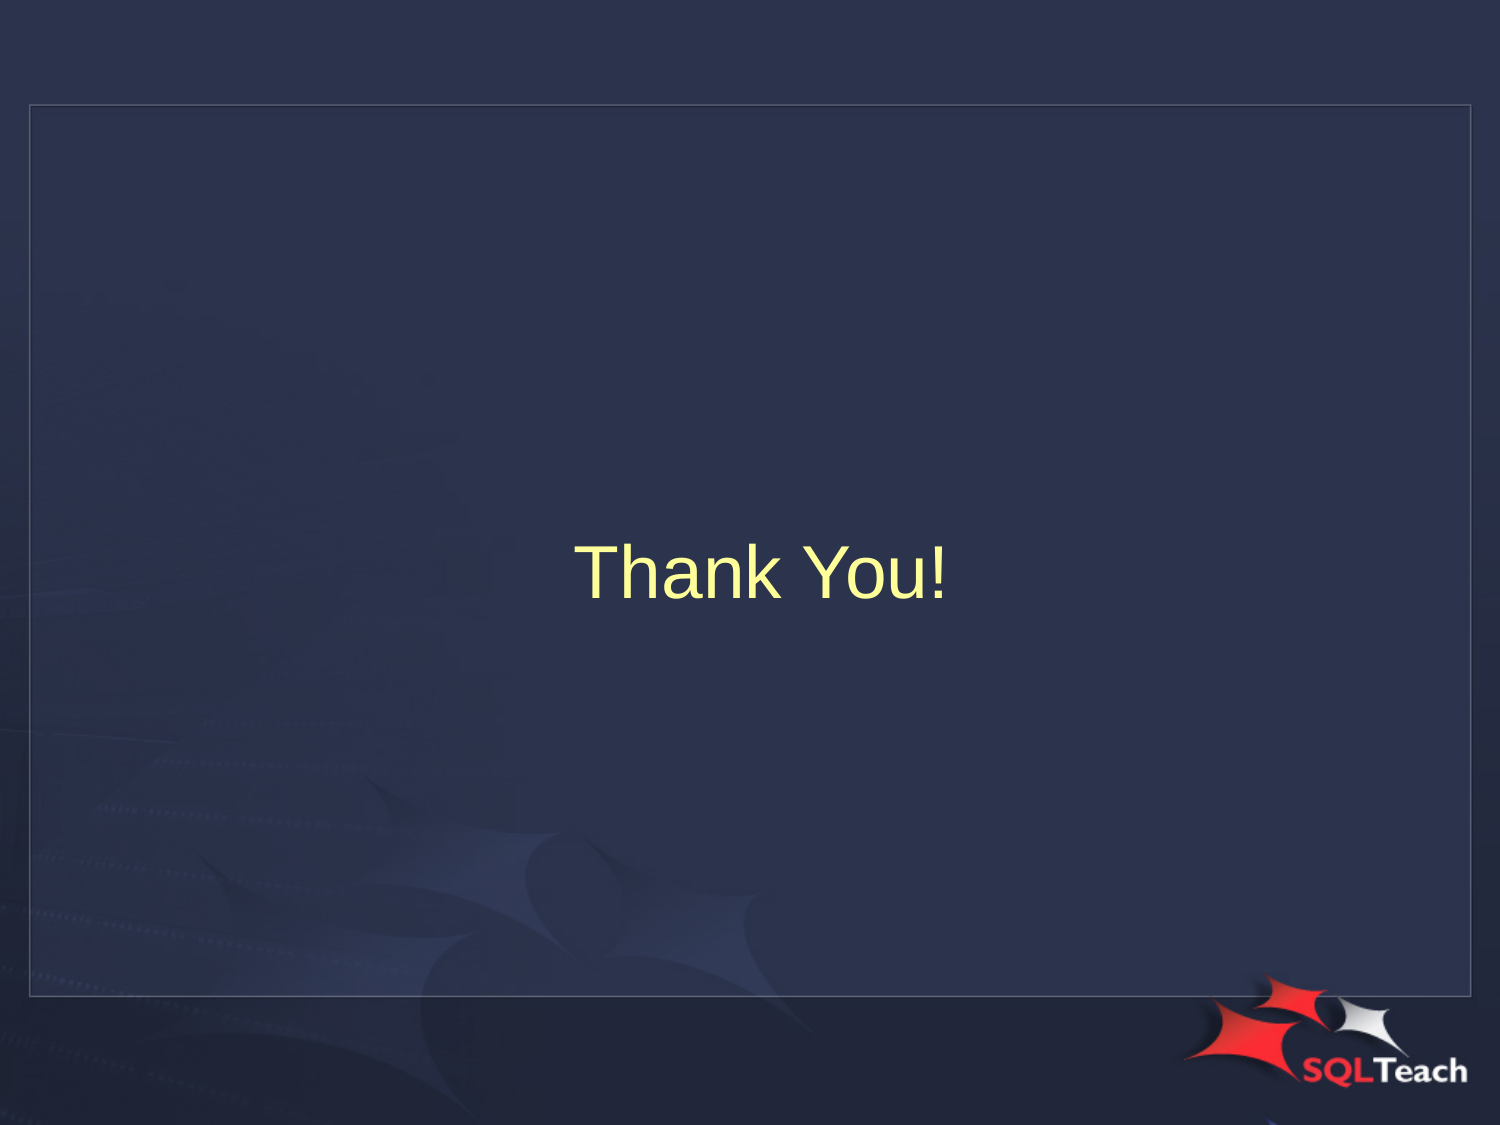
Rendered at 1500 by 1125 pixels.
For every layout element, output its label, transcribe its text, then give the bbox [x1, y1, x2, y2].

list Thank You! [105, 515, 1419, 704]
picture [0, 0, 1500, 1125]
